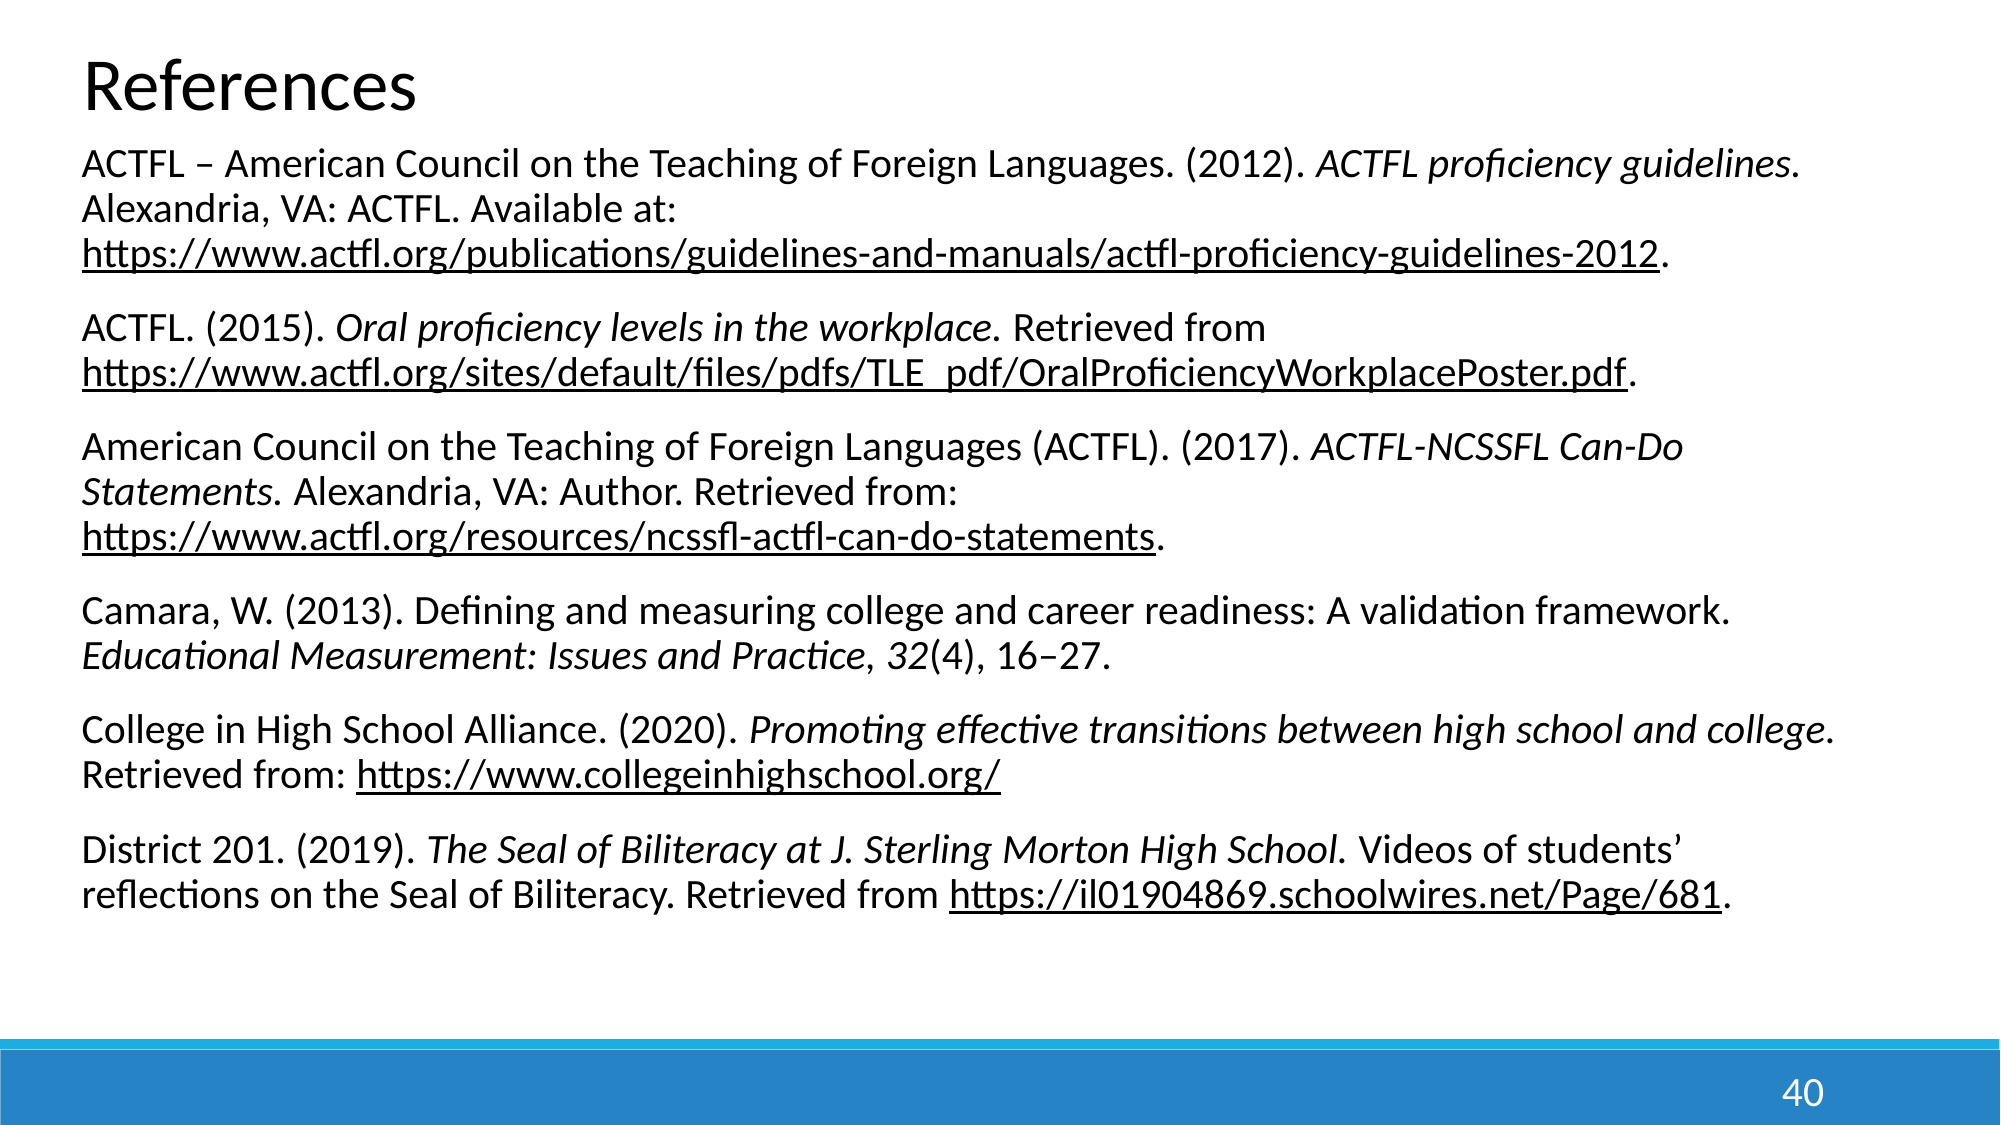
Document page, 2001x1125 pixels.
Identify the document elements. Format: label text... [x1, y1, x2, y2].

slide_number 40 [1624, 1059, 1840, 1120]
list ACTFL – American Council on the Teaching of Foreign Languages. (2012). ACTFL proficiency guidelines. Alexandria, VA: ACTFL. Available at: https://www.actfl.org/publications/guidelines-and-manuals/actfl-proficiency-guidelines-2012. ACTFL. (2015). Oral proficiency levels in the workplace. Retrieved from https://www.actfl.org/sites/default/files/pdfs/TLE_pdf/OralProficiencyWorkplacePoster.pdf. American Council on the Teaching of Foreign Languages (ACTFL). (2017). ACTFL-NCSSFL Can-Do Statements. Alexandria, VA: Author. Retrieved from: https://www.actfl.org/resources/ncssfl-actfl-can-do-statements. Camara, W. (2013). Defining and measuring college and career readiness: A validation framework. Educational Measurement: Issues and Practice, 32(4), 16–27. College in High School Alliance. (2020). Promoting effective transitions between high school and college. Retrieved from: https://www.collegeinhighschool.org/ District 201. (2019). The Seal of Biliteracy at J. Sterling Morton High School. Videos of students’ reflections on the Seal of Biliteracy. Retrieved from https://il01904869.schoolwires.net/Page/681. [66, 133, 1868, 965]
text_box References [68, 27, 433, 133]
